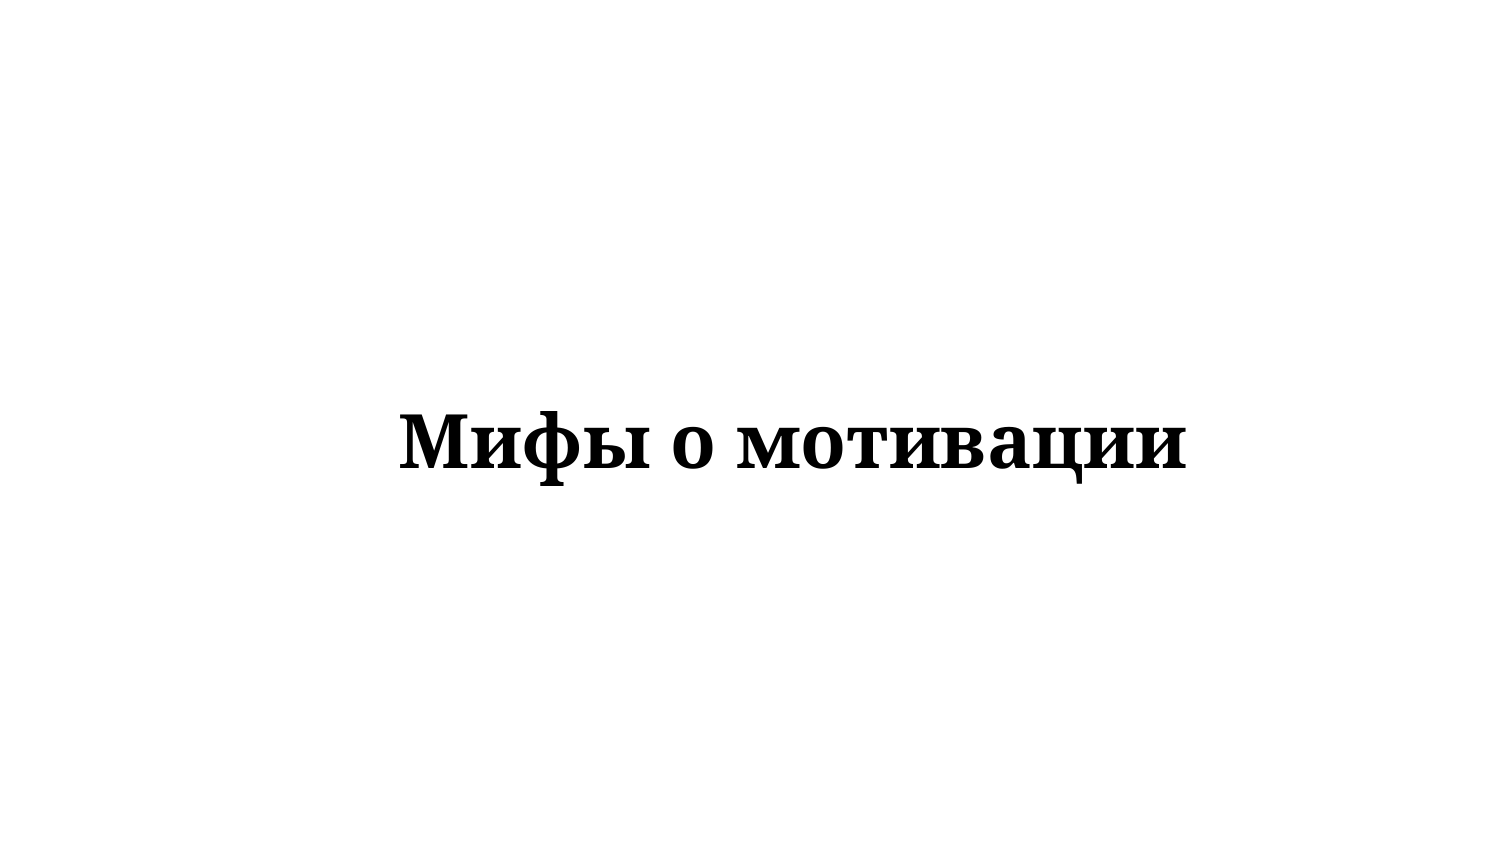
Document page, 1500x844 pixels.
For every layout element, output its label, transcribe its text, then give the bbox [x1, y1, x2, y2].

text_box Мифы о мотивации [384, 386, 1204, 492]
